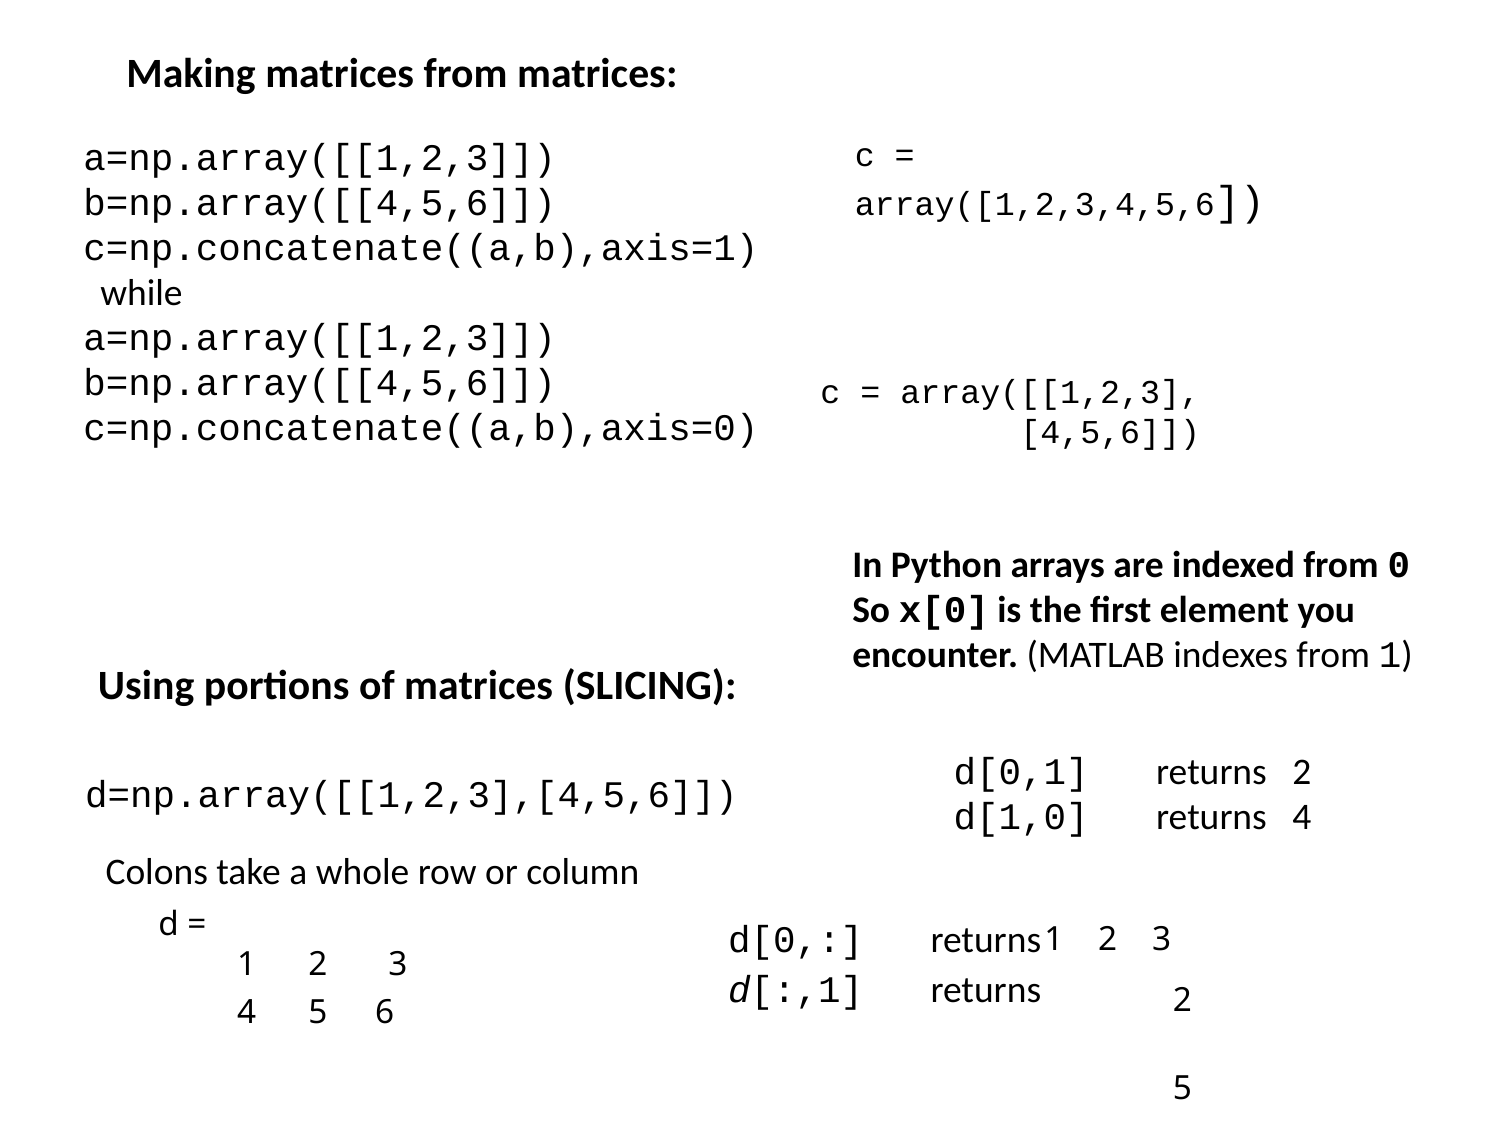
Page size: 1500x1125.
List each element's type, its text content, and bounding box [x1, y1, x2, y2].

text_box 2 5 [1157, 969, 1223, 1116]
text_box c = array([[1,2,3], [4,5,6]]) [812, 361, 1209, 459]
text_box 1 2 3 [1029, 900, 1394, 967]
text_box d[0,1] returns 2 d[1,0] returns 4 [945, 738, 1321, 846]
text_box Colons take a whole row or column [90, 839, 656, 900]
text_box Making matrices from matrices: [118, 37, 697, 105]
text_box d=np.array([[1,2,3],[4,5,6]]) [76, 761, 747, 824]
text_box Using portions of matrices (SLICING): [89, 650, 755, 717]
text_box In Python arrays are indexed from 0 So x[0] is the first element you encounter. (MATLAB indexes from 1) [837, 532, 1500, 682]
text_box d = 1 2 3 4 5 6 [149, 900, 417, 1041]
text_box c = array([1,2,3,4,5,6]) [846, 125, 1324, 232]
text_box d[0,:] returns d[:,1] returns [719, 907, 1076, 1019]
text_box a=np.array([[1,2,3]]) b=np.array([[4,5,6]]) c=np.concatenate((a,b),axis=1) while a=np.array([[1,2,3]]) b=np.array([[4,5,6]]) c=np.concatenate((a,b),axis=0) [75, 124, 810, 547]
